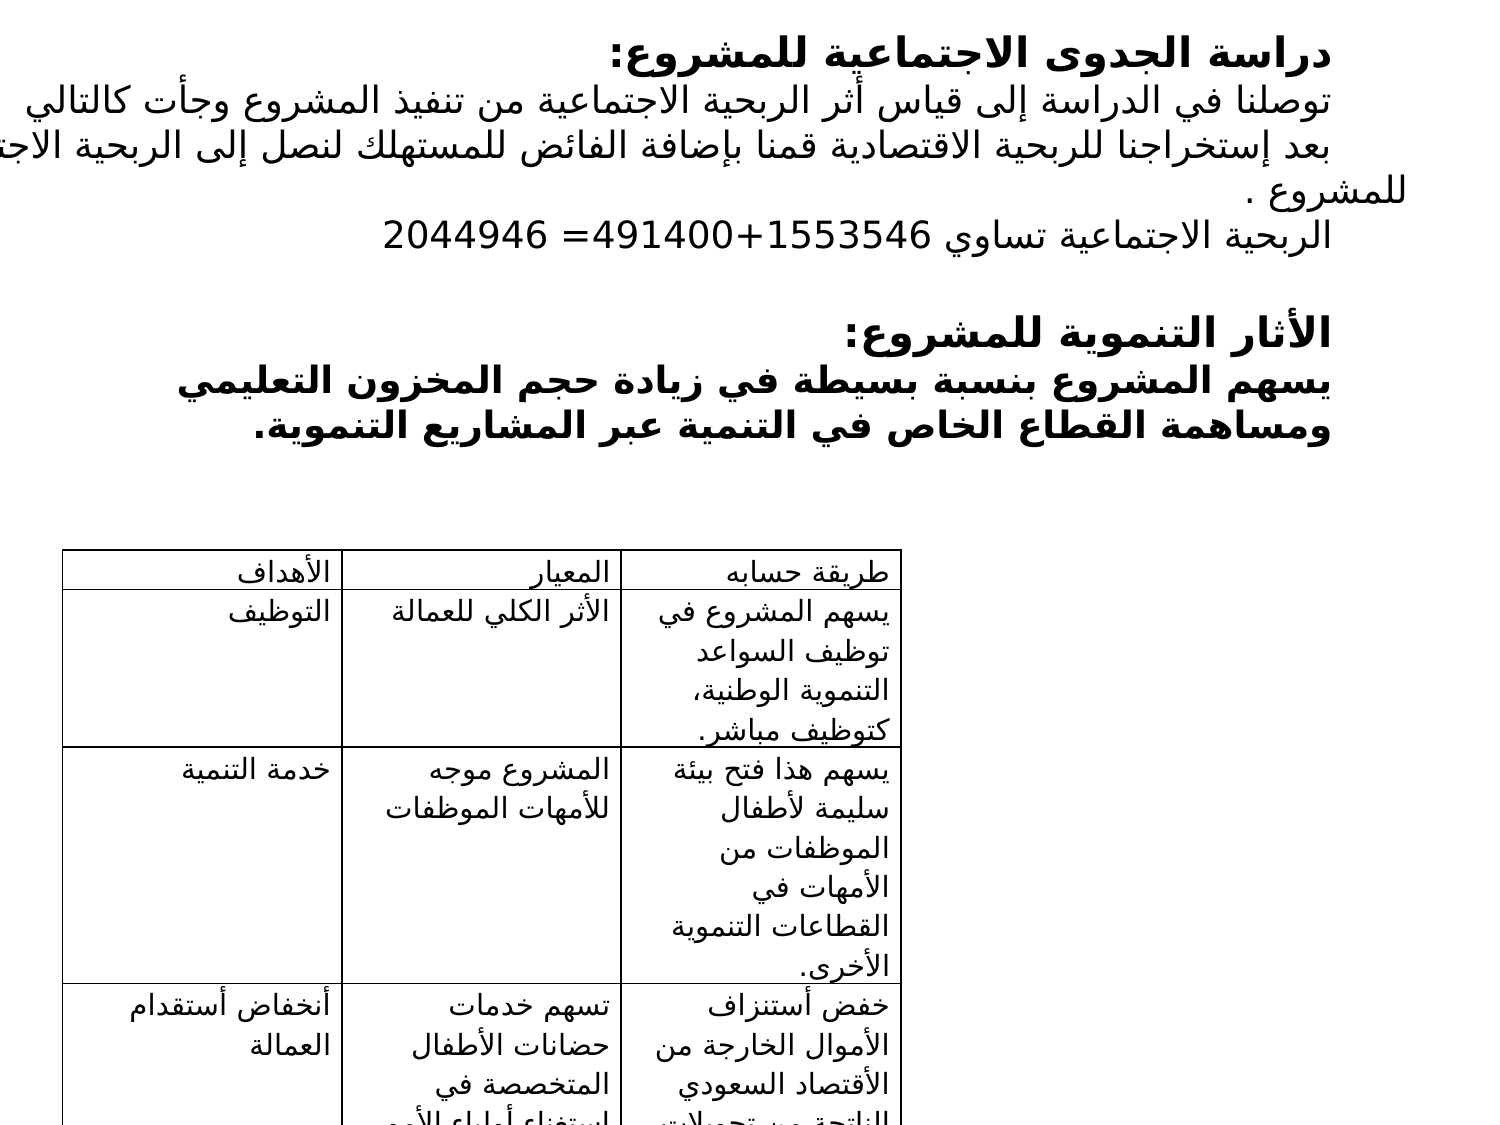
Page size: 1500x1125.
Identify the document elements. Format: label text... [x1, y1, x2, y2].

text_box دراسة الجدوى الاجتماعية للمشروع: توصلنا في الدراسة إلى قياس أثر الربحية الاجتماعية من تنفيذ المشروع وجأت كالتالي بعد إستخراجنا للربحية الاقتصادية قمنا بإضافة الفائض للمستهلك لنصل إلى الربحية الاجتماعية للمشروع . الربحية الاجتماعية تساوي 1553546+491400= 2044946 الأثار التنموية للمشروع: يسهم المشروع بنسبة بسيطة في زيادة حجم المخزون التعليمي ومساهمة القطاع الخاص في التنمية عبر المشاريع التنموية. [0, 41, 1423, 492]
table_header المعيار [343, 551, 620, 589]
table_cell يسهم هذا فتح بيئة سليمة لأطفال الموظفات من الأمهات في القطاعات التنموية الأخرى. [622, 748, 900, 983]
table_cell المشروع موجه للأمهات الموظفات [343, 748, 620, 983]
table_cell أنخفاض أستقدام العمالة [63, 984, 341, 1125]
table_cell يسهم المشروع في توظيف السواعد التنموية الوطنية، كتوظيف مباشر. [622, 590, 900, 746]
table_cell تسهم خدمات حضانات الأطفال المتخصصة في استغناء أولياء الأمور للعمالة في منازلهم [343, 984, 620, 1125]
table_cell الأثر الكلي للعمالة [343, 590, 620, 746]
table_cell التوظيف [63, 590, 341, 746]
table_header طريقة حسابه [622, 551, 900, 589]
table_cell خفض أستنزاف الأموال الخارجة من الأقتصاد السعودي الناتجة من تحويلات العمالة للخارج [622, 984, 900, 1125]
table_cell خدمة التنمية [63, 748, 341, 983]
table_header الأهداف [63, 551, 341, 589]
